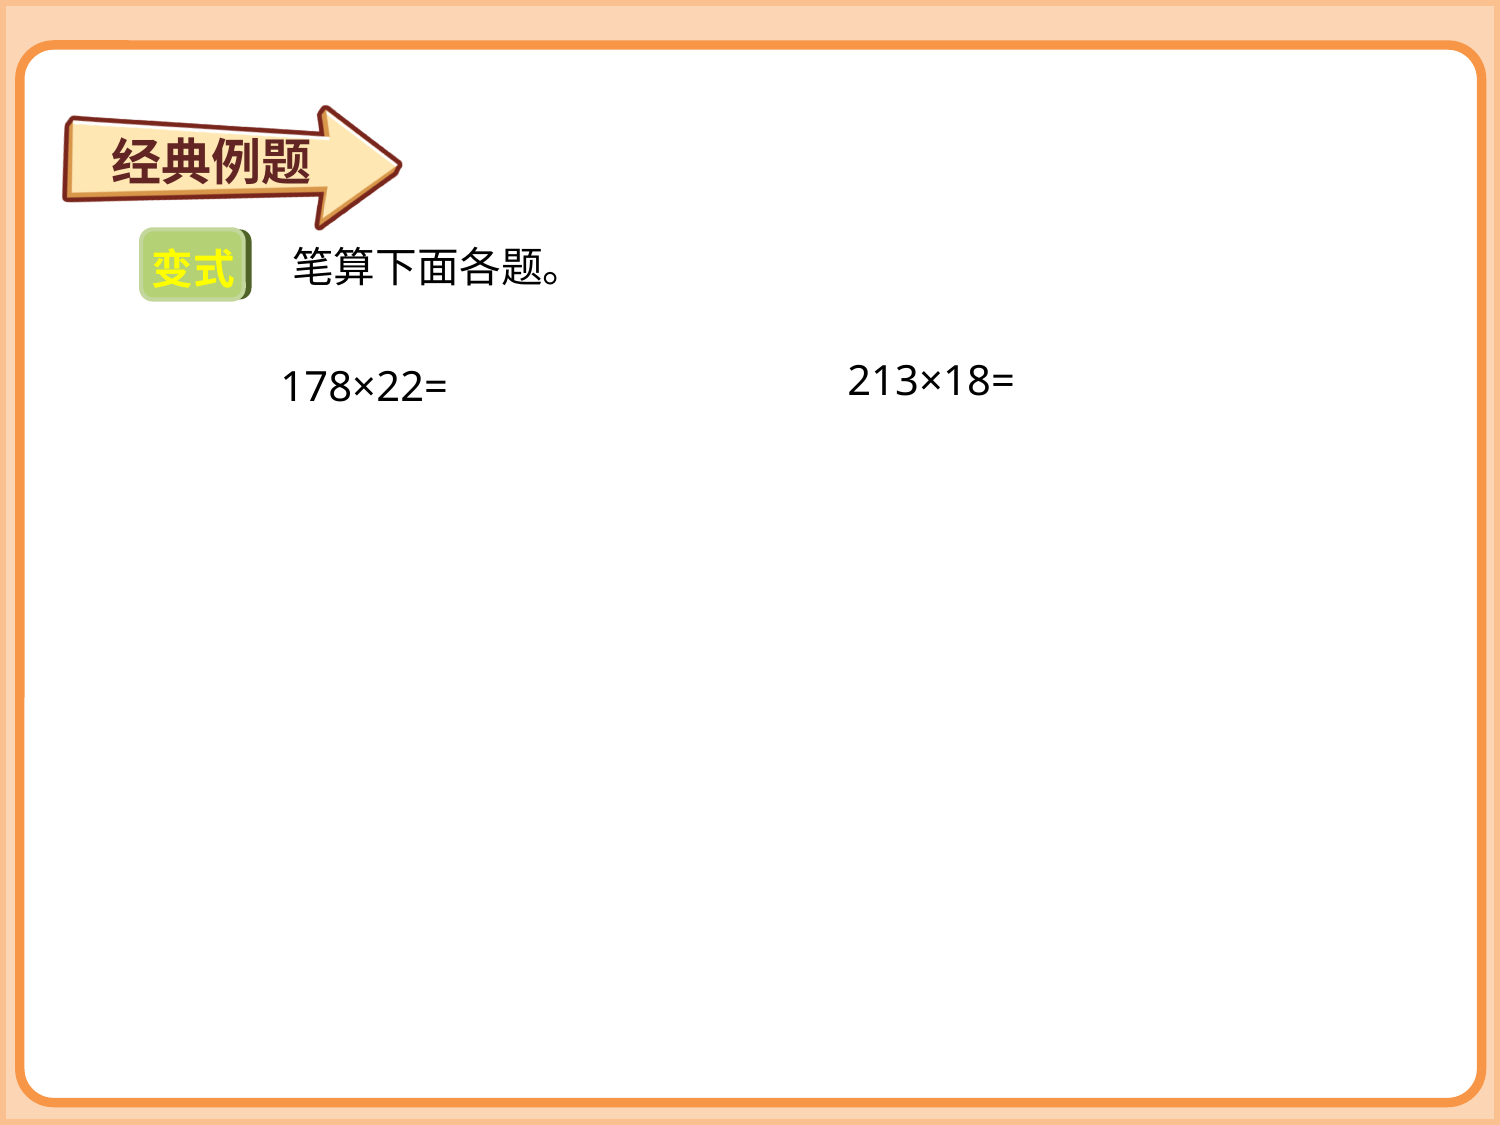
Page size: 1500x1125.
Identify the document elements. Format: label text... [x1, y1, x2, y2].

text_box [136, 229, 253, 301]
text_box 178×22= [265, 327, 620, 418]
text_box 笔算下面各题。 [277, 233, 1109, 299]
text_box 213×18= [832, 321, 1199, 412]
picture [50, 61, 425, 251]
